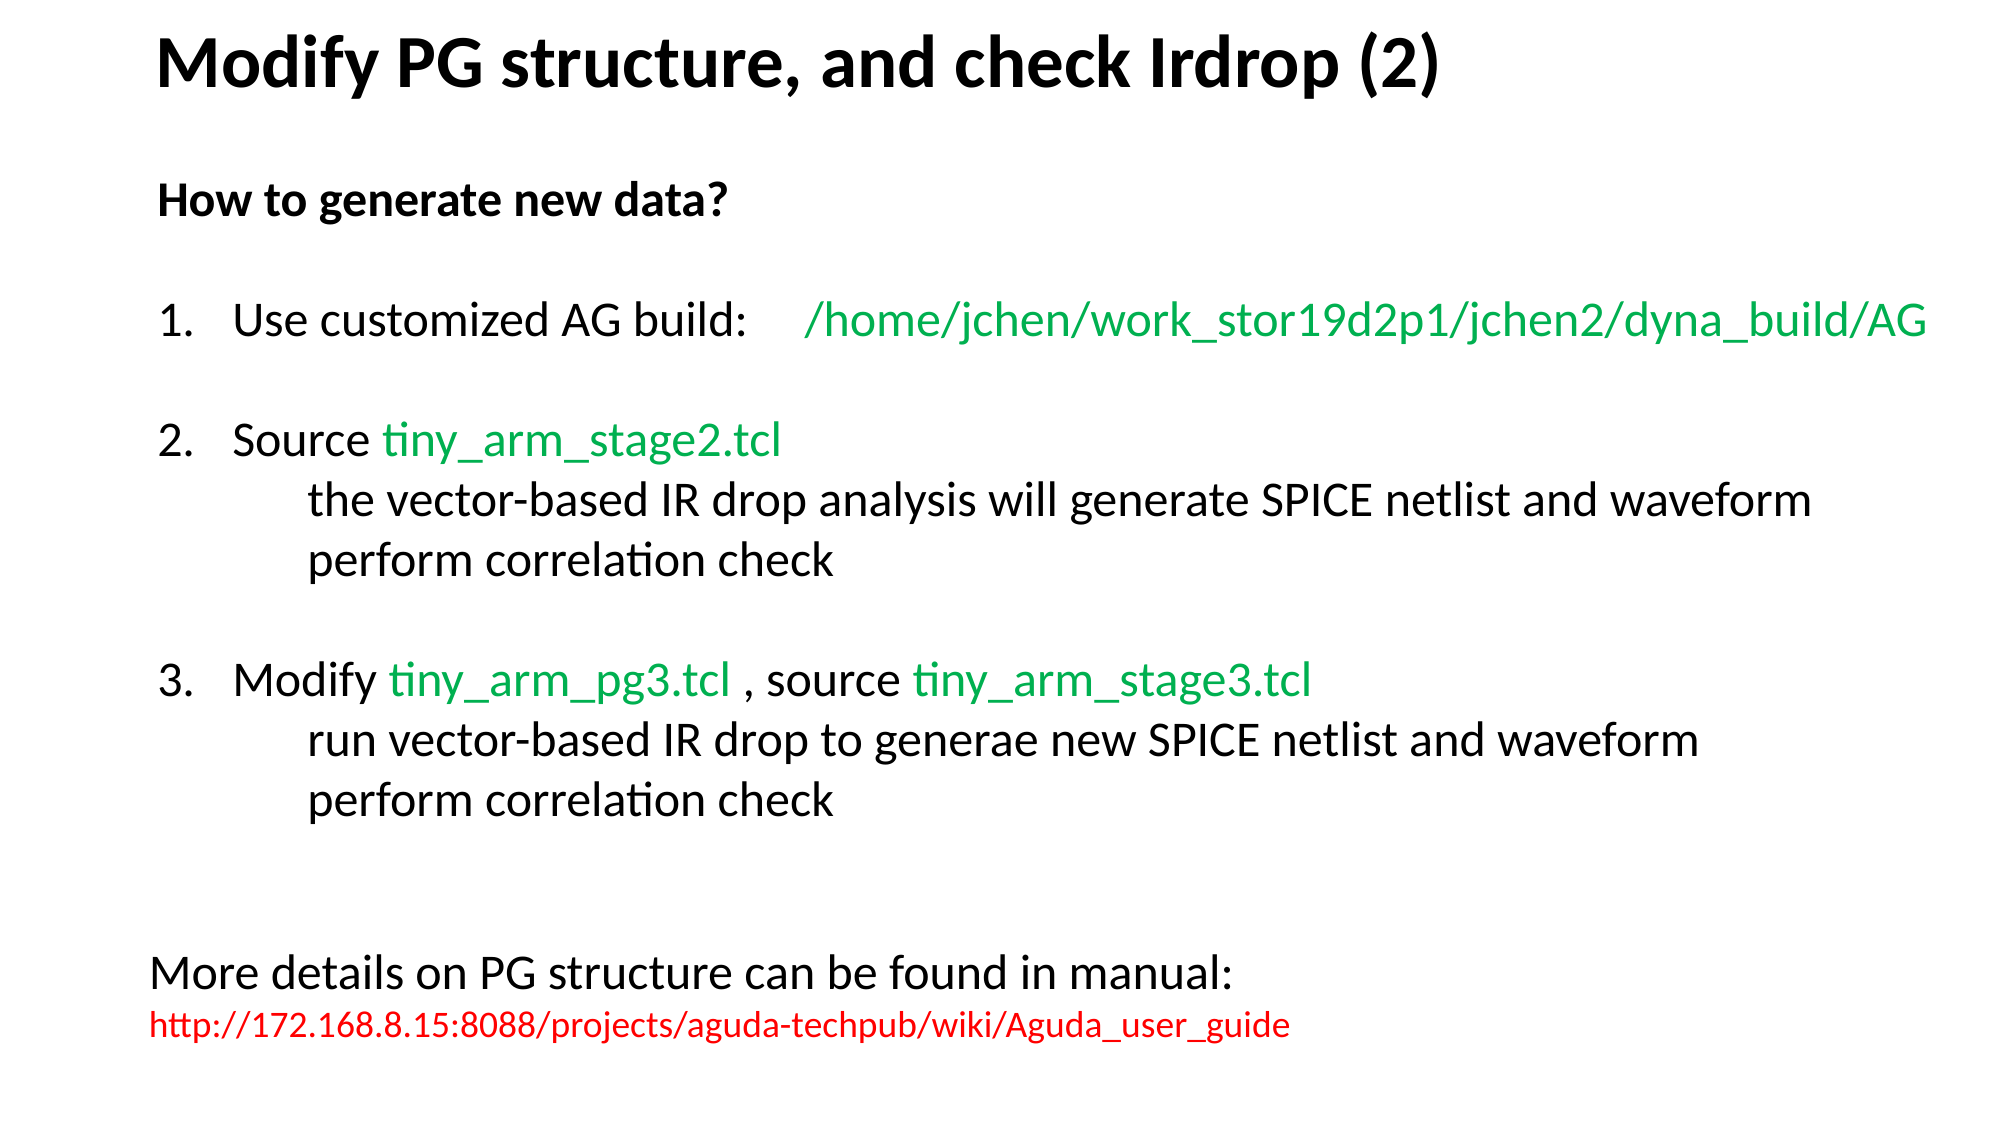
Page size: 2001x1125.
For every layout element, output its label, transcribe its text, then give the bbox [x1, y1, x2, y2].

text_box How to generate new data? Use customized AG build: /home/jchen/work_stor19d2p1/jchen2/dyna_build/AG Source tiny_arm_stage2.tcl the vector-based IR drop analysis will generate SPICE netlist and waveform perform correlation check Modify tiny_arm_pg3.tcl , source tiny_arm_stage3.tcl run vector-based IR drop to generae new SPICE netlist and waveform perform correlation check [142, 159, 1943, 955]
text_box Modify PG structure, and check Irdrop (2) [141, 4, 1459, 110]
text_box More details on PG structure can be found in manual: http://172.168.8.15:8088/projects/aguda-techpub/wiki/Aguda_user_guide [134, 932, 1466, 1052]
